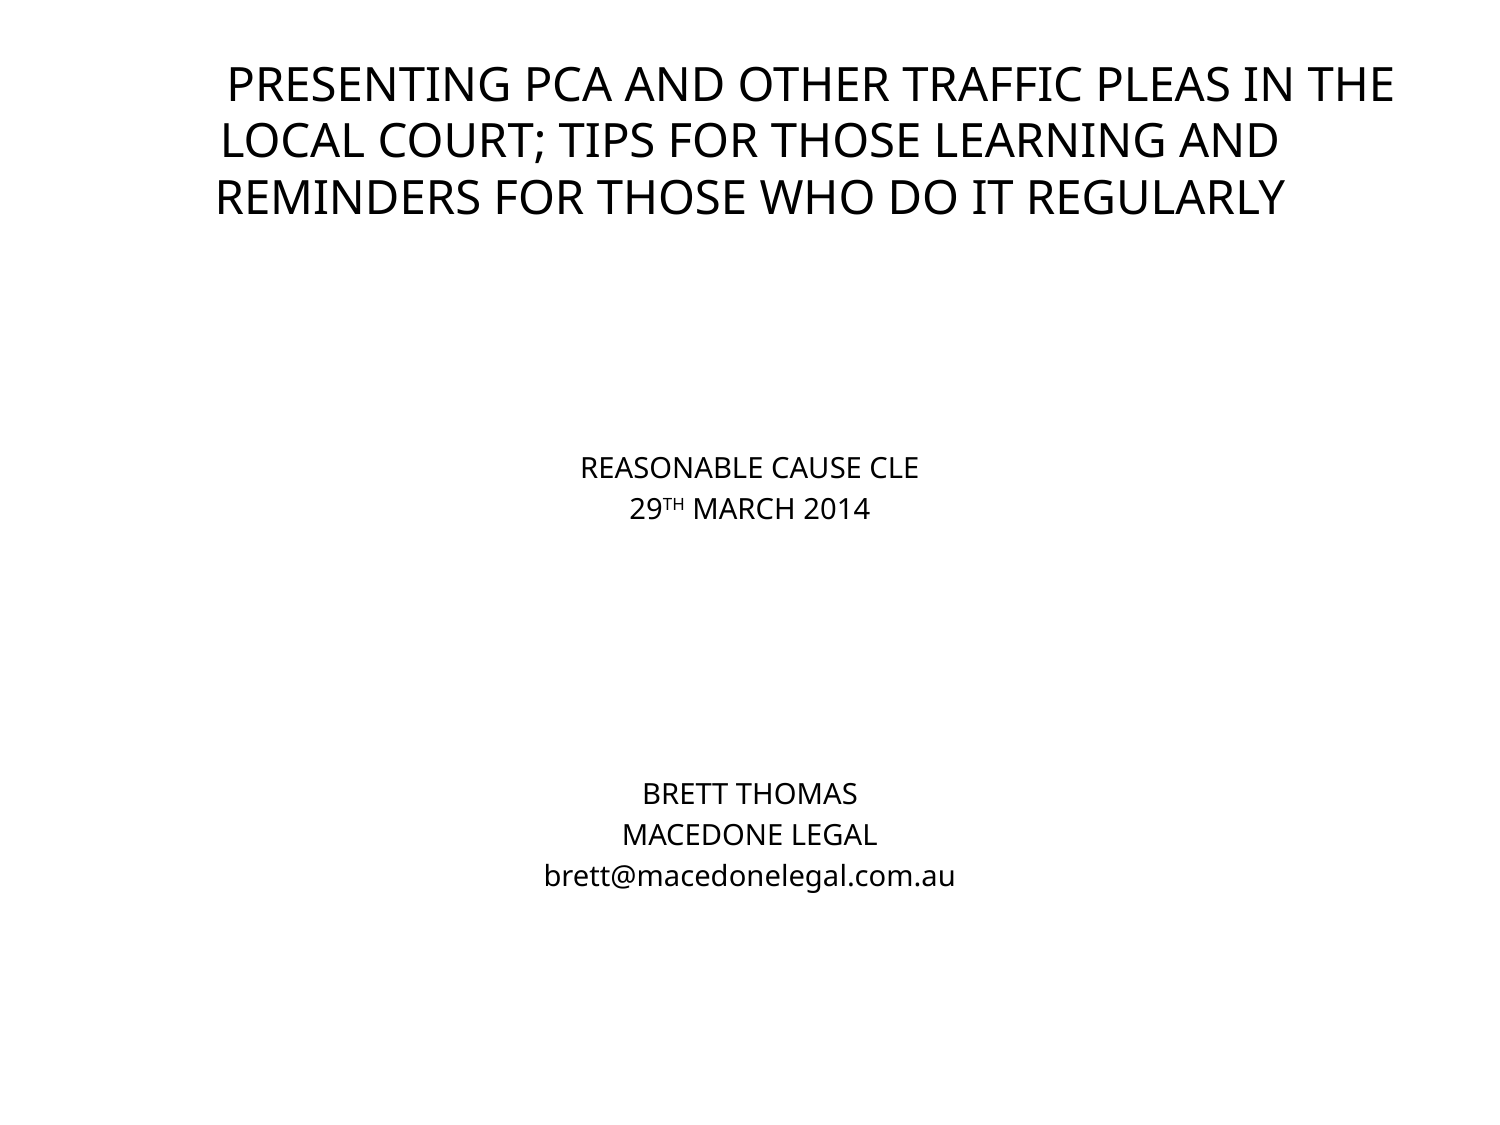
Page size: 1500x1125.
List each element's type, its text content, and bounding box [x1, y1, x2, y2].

list REASONABLE CAUSE CLE 29TH MARCH 2014 BRETT THOMAS MACEDONE LEGAL brett@macedonelegal.com.au [75, 262, 1425, 1005]
title PRESENTING PCA AND OTHER TRAFFIC PLEAS IN THE LOCAL COURT; TIPS FOR THOSE LEARNING AND REMINDERS FOR THOSE WHO DO IT REGULARLY [75, 45, 1425, 233]
